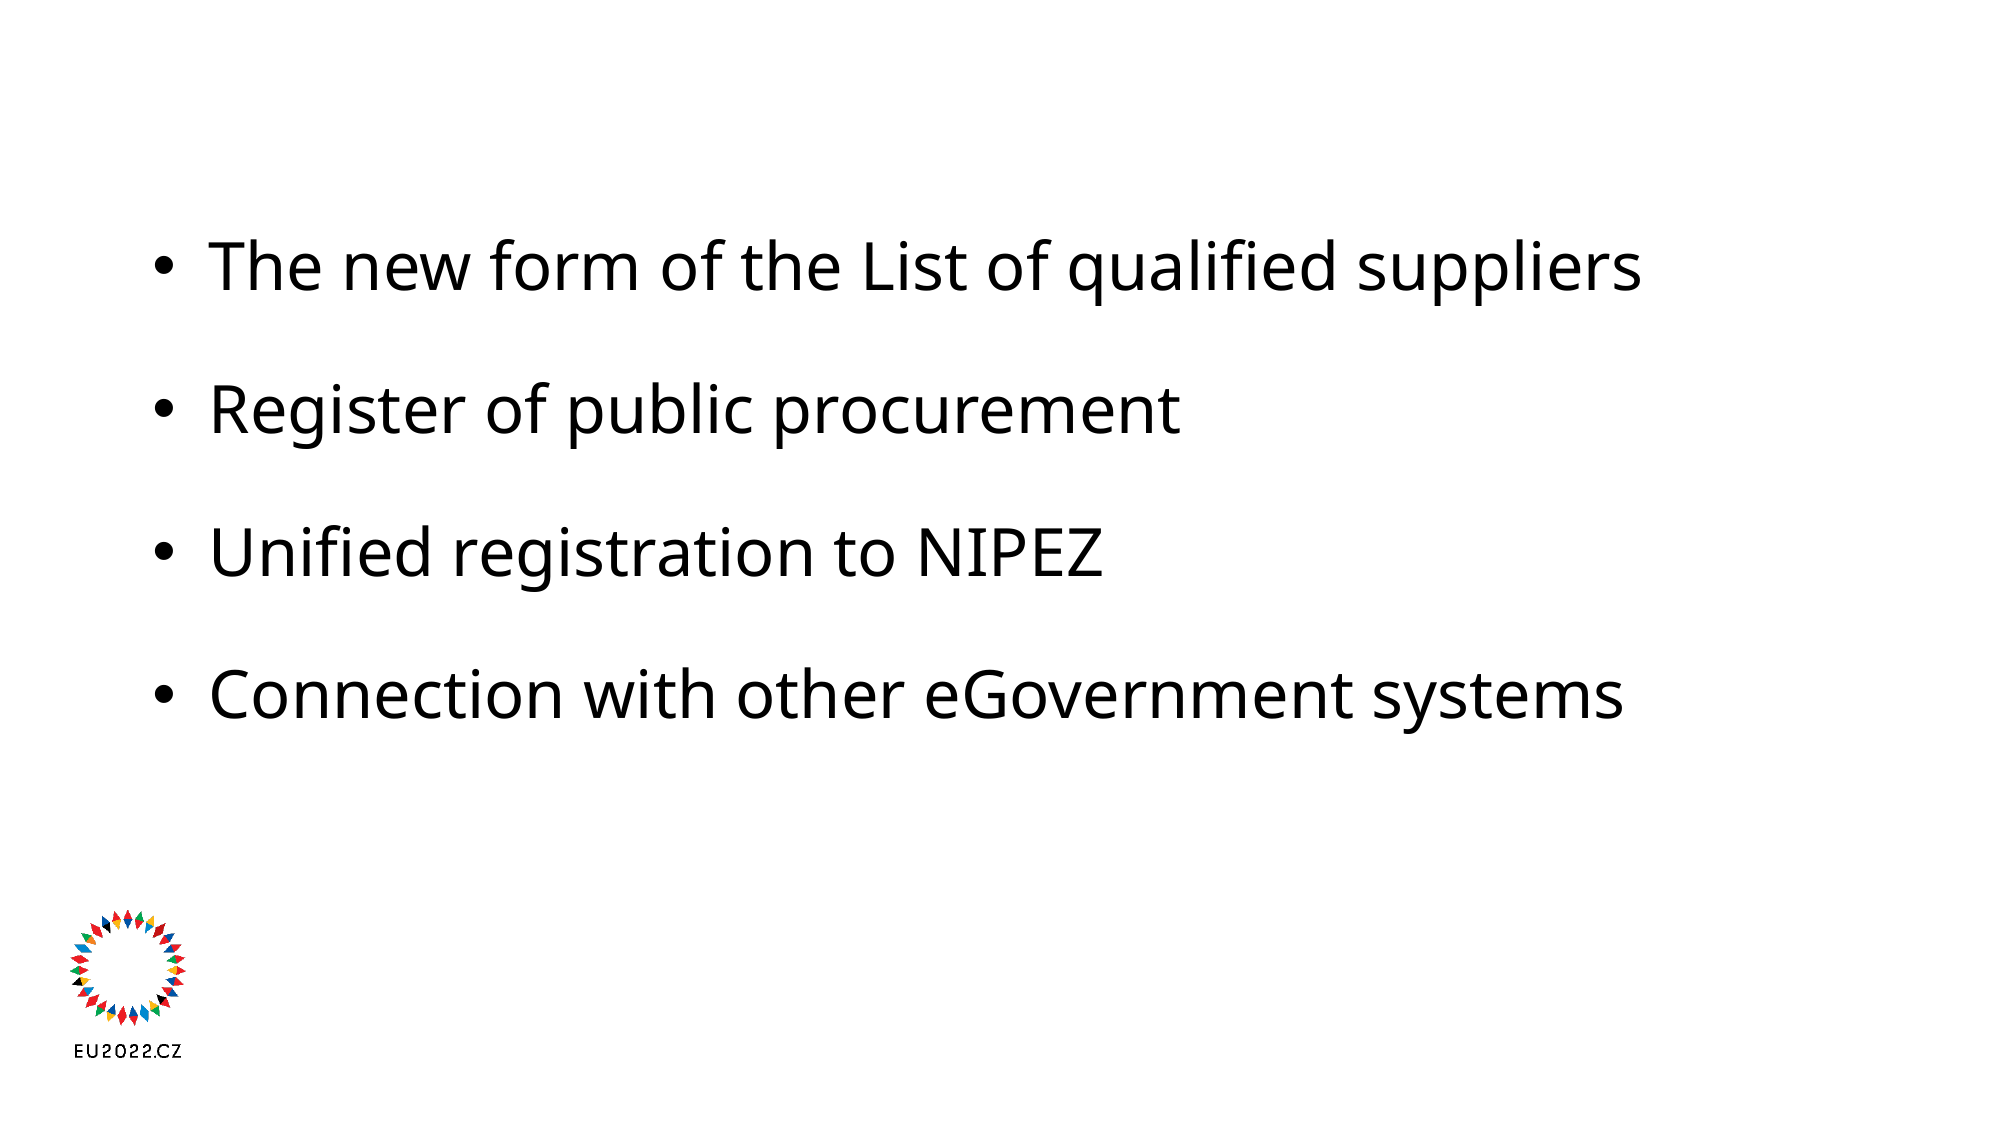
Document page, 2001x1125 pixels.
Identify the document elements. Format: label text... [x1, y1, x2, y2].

list The new form of the List of qualified suppliers Register of public procurement Unified registration to NIPEZ Connection with other eGovernment systems [137, 224, 1863, 1014]
picture [69, 909, 186, 1058]
